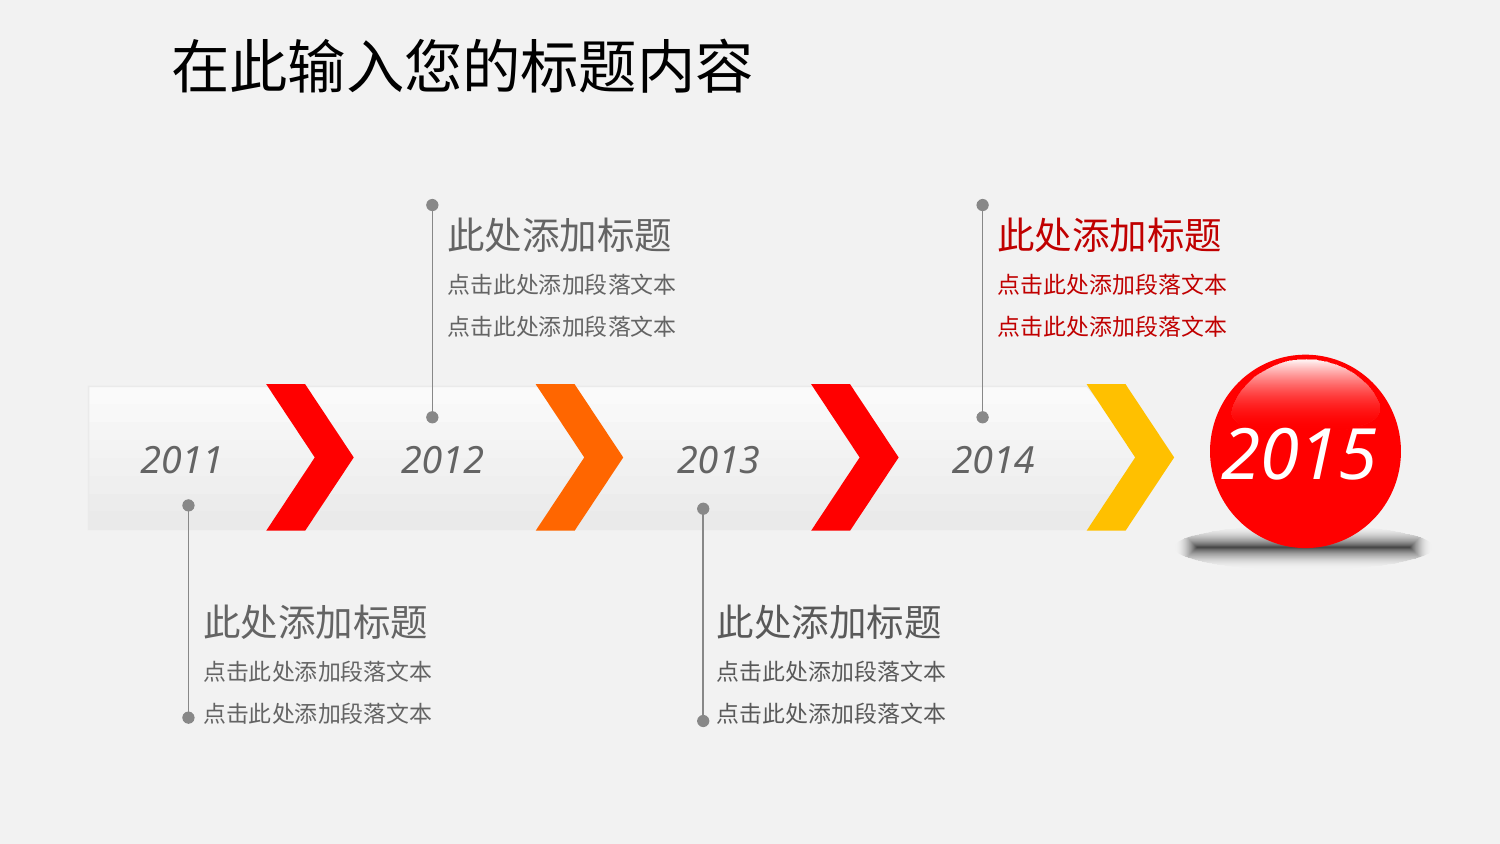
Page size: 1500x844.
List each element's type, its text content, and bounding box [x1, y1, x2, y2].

text_box [576, 386, 859, 530]
text_box [88, 386, 314, 530]
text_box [188, 505, 486, 741]
text_box [811, 384, 899, 507]
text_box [1173, 354, 1434, 570]
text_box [982, 182, 1280, 418]
text_box [535, 427, 624, 531]
text_box [308, 386, 583, 530]
text_box 2011 [126, 428, 238, 489]
text_box 在此输入您的标题内容 [156, 22, 793, 108]
text_box [852, 386, 1134, 530]
text_box 2014 [937, 428, 1050, 489]
text_box [1086, 427, 1168, 531]
text_box 2013 [662, 428, 775, 489]
text_box [266, 384, 354, 503]
text_box 2012 [386, 428, 499, 489]
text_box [701, 508, 1000, 741]
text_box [432, 182, 730, 418]
